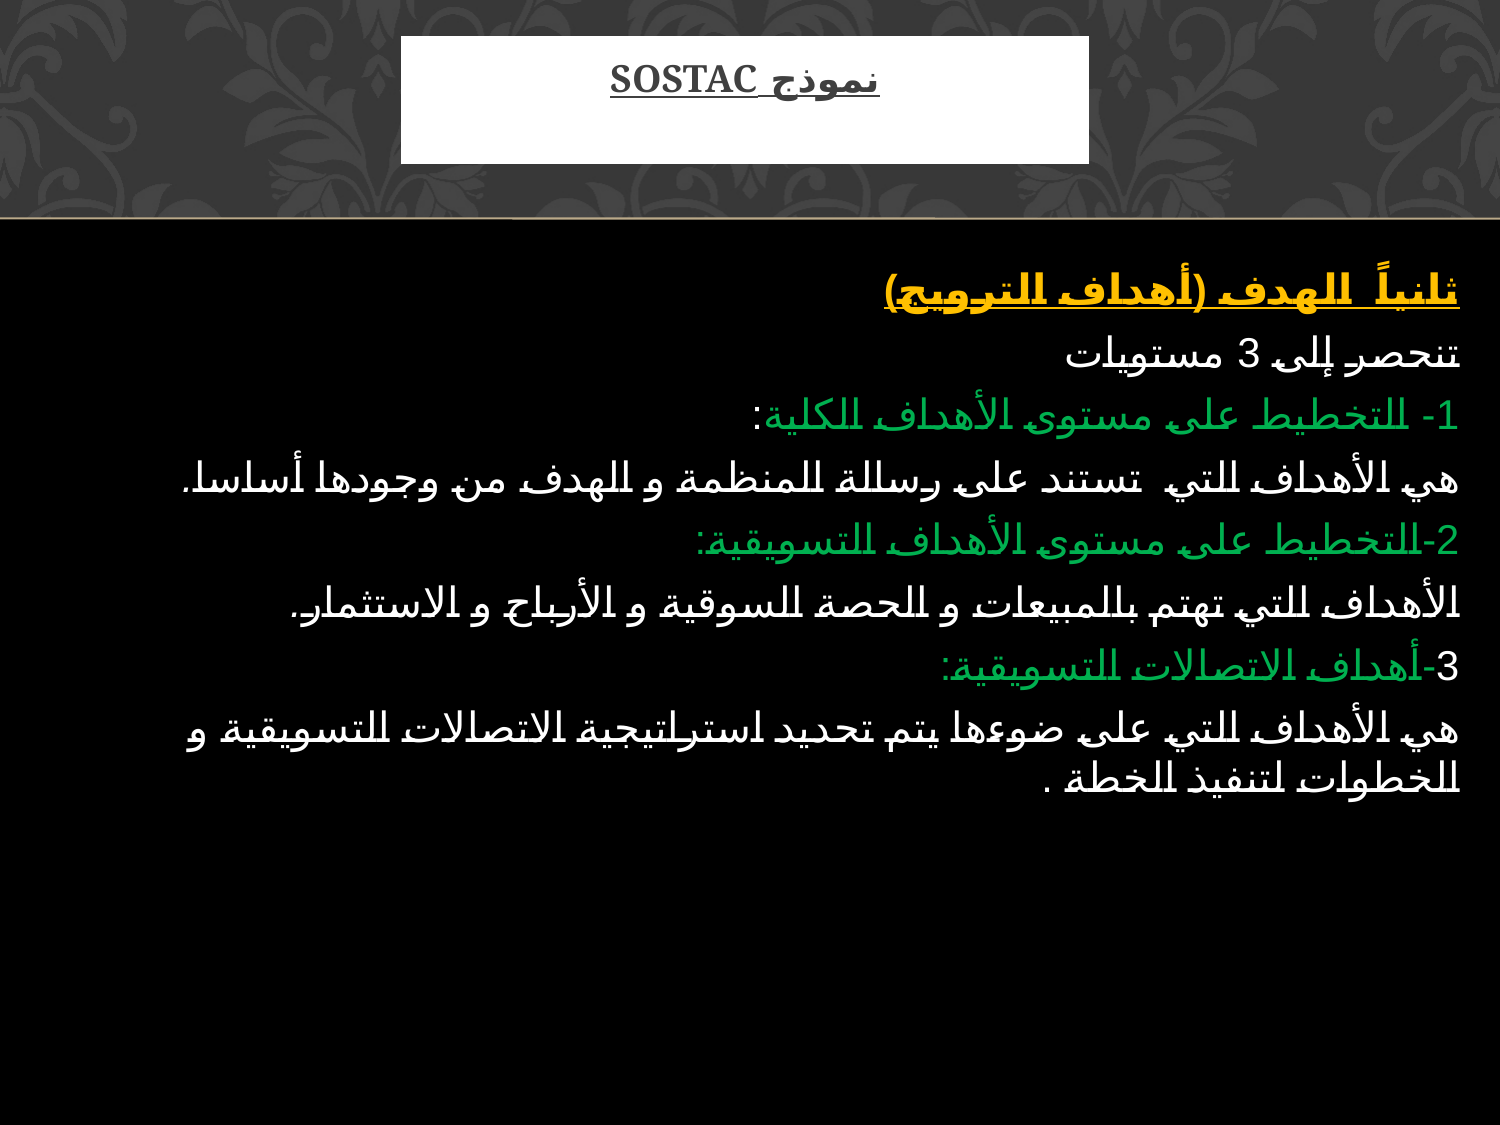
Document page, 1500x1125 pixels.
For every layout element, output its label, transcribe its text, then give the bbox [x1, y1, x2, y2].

title نموذج SOSTAC [401, 36, 1089, 164]
list ثانياً الهدف (أهداف الترويج) تنحصر إلى 3 مستويات 1- التخطيط على مستوى الأهداف الكلية: هي الأهداف التي تستند على رسالة المنظمة و الهدف من وجودها أساسا. 2-التخطيط على مستوى الأهداف التسويقية: الأهداف التي تهتم بالمبيعات و الحصة السوقية و الأرباح و الاستثمار. 3-أهداف الاتصالات التسويقية: هي الأهداف التي على ضوءها يتم تحديد استراتيجية الاتصالات التسويقية و الخطوات لتنفيذ الخطة . [50, 255, 1475, 1109]
